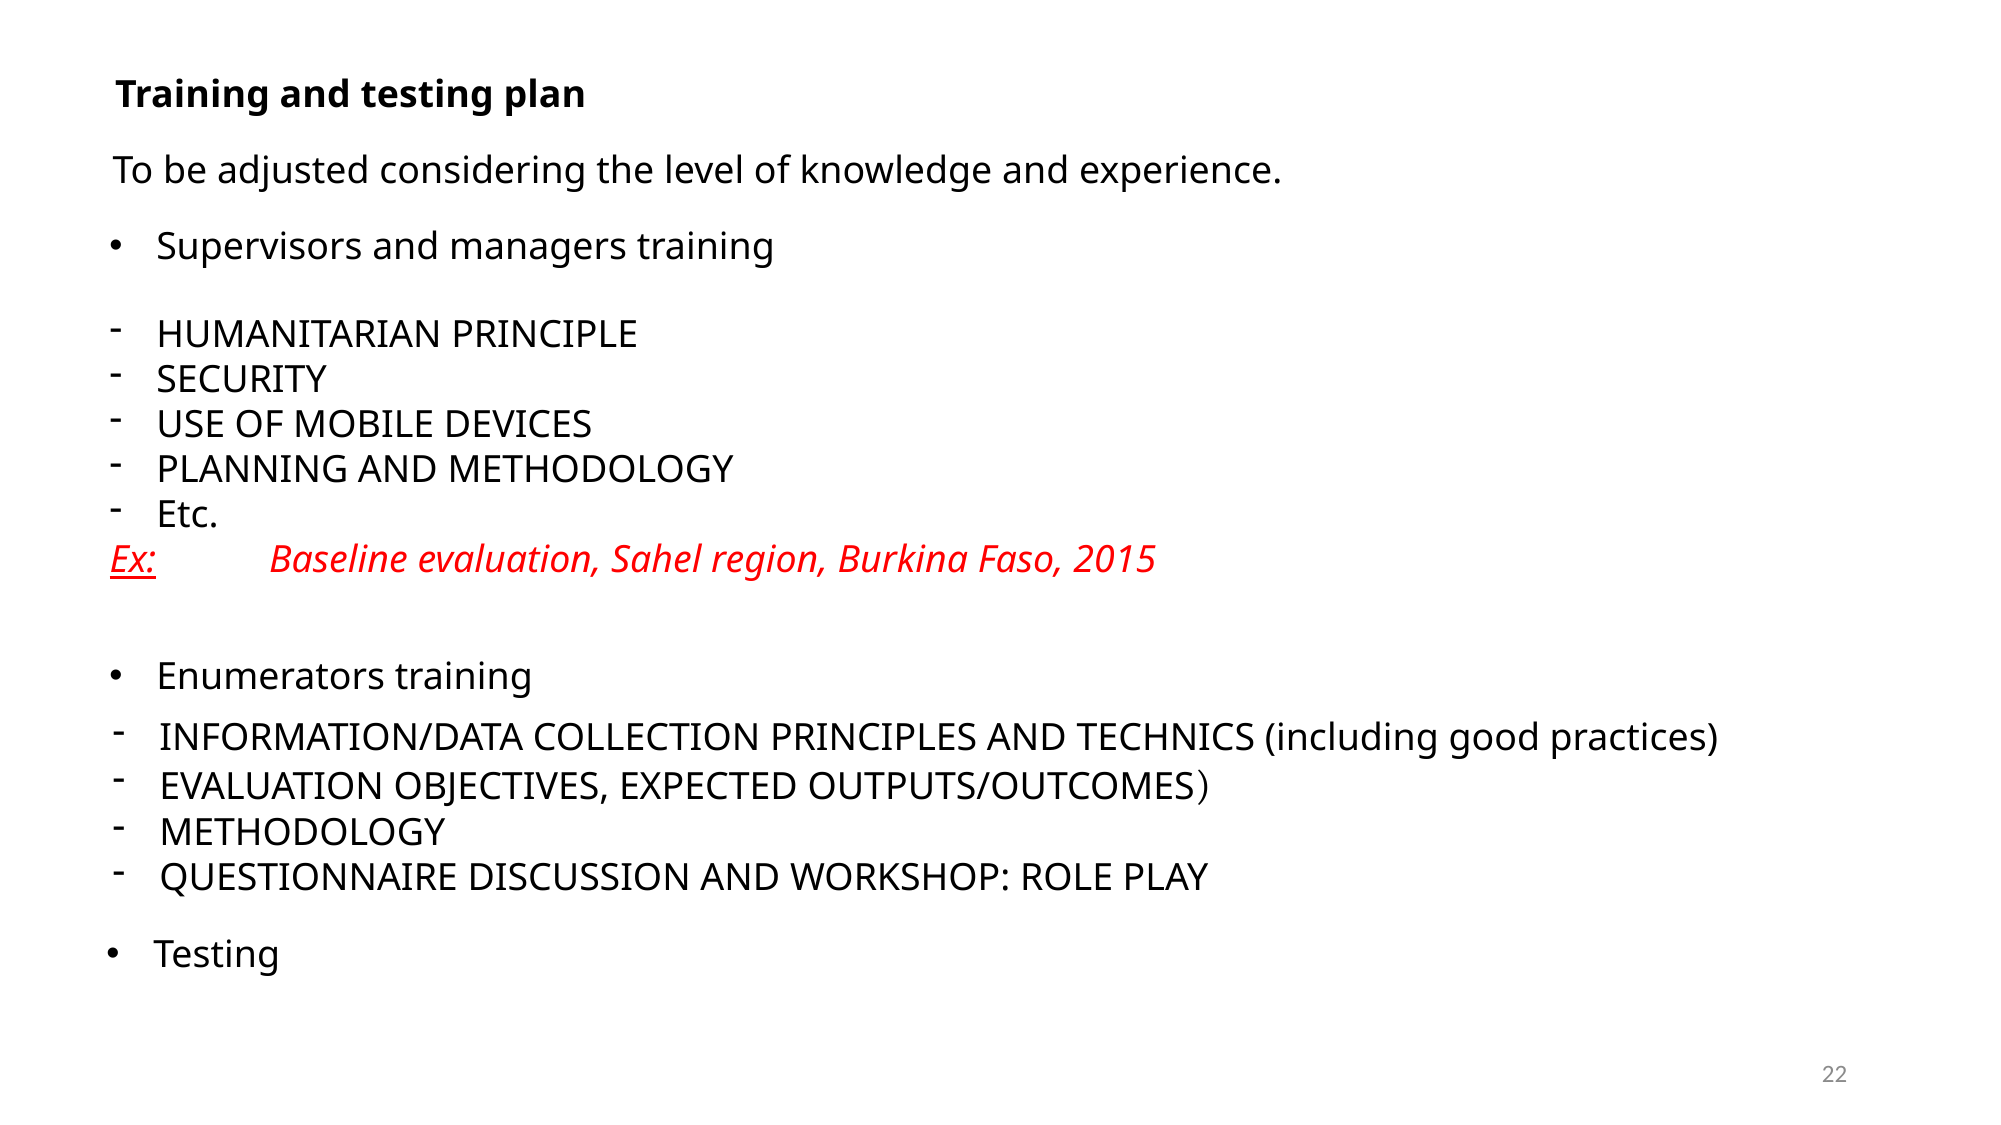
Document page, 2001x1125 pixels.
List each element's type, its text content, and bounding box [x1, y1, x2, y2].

text_box INFORMATION/DATA COLLECTION PRINCIPLES AND TECHNICS (including good practices) EVALUATION OBJECTIVES, EXPECTED OUTPUTS/OUTCOMES) METHODOLOGY QUESTIONNAIRE DISCUSSION AND WORKSHOP: ROLE PLAY [97, 705, 1863, 906]
text_box Testing [91, 922, 1863, 1028]
text_box To be adjusted considering the level of knowledge and experience. [97, 138, 1386, 199]
text_box Training and testing plan [100, 63, 602, 123]
text_box Supervisors and managers training [94, 214, 1866, 275]
text_box Enumerators training [94, 645, 1866, 705]
slide_number 22 [1412, 1042, 1863, 1103]
text_box HUMANITARIAN PRINCIPLE SECURITY USE OF MOBILE DEVICES PLANNING AND METHODOLOGY Etc. Ex: Baseline evaluation, Sahel region, Burkina Faso, 2015 [94, 302, 1749, 588]
